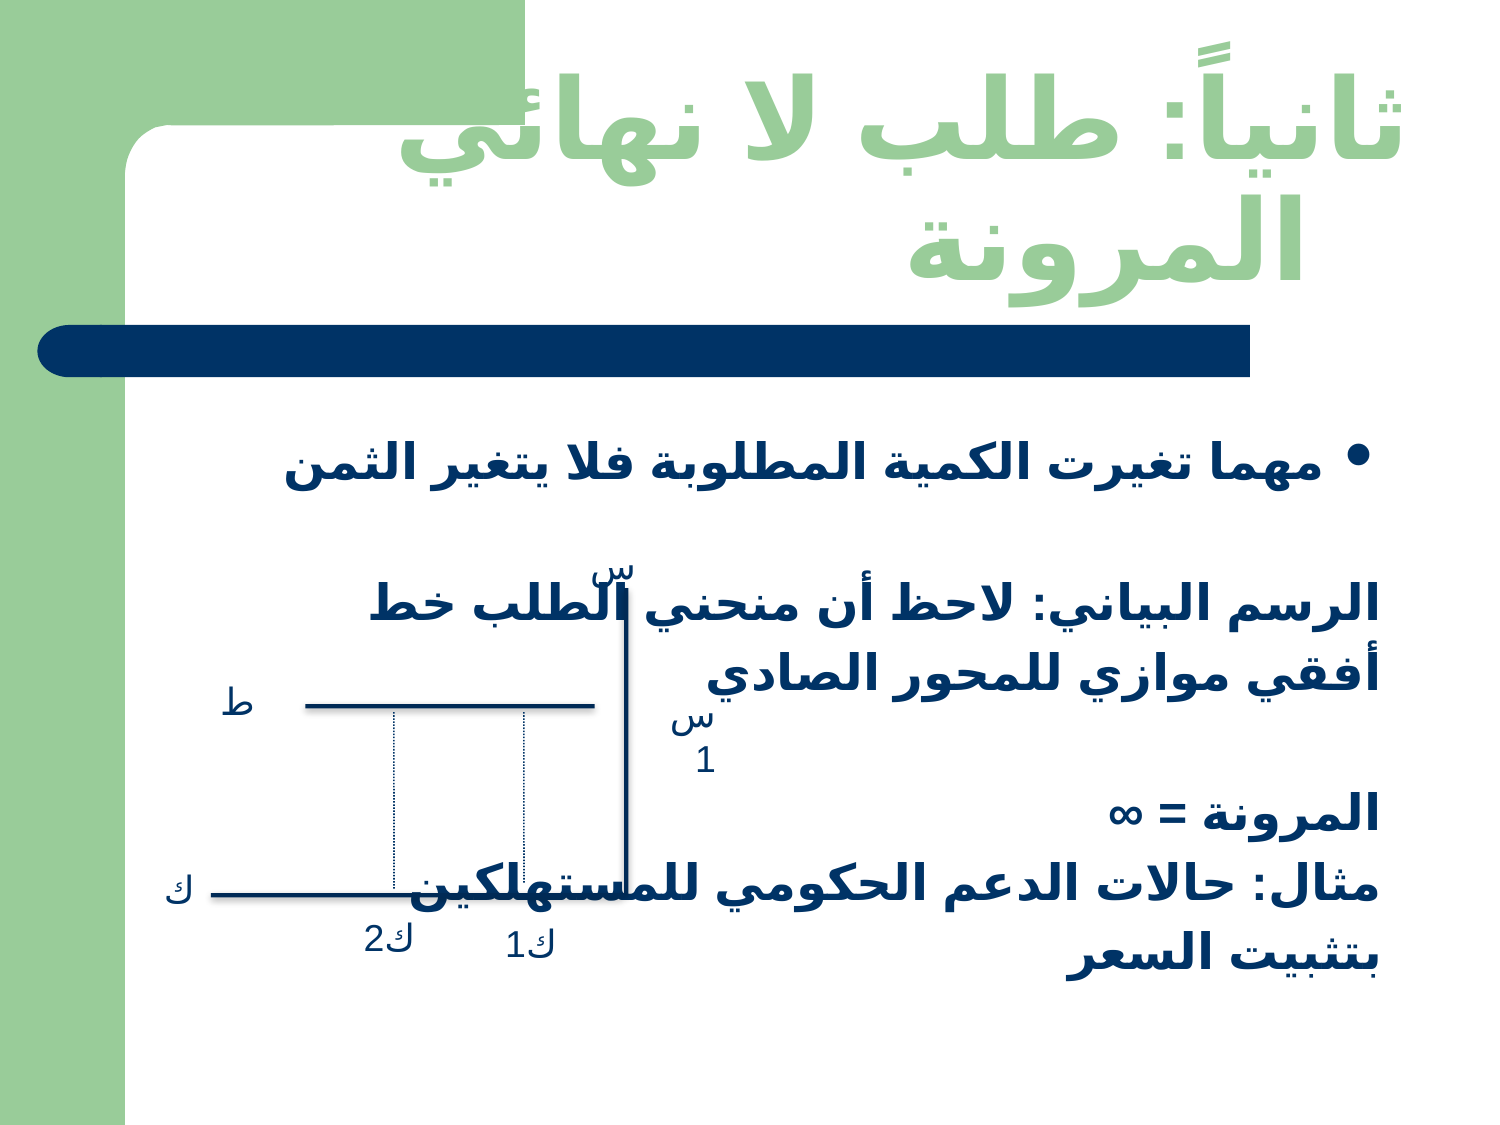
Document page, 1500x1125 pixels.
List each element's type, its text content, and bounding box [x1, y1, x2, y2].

list مهما تغيرت الكمية المطلوبة فلا يتغير الثمن الرسم البياني: لاحظ أن منحني الطلب خط أفقي موازي للمحور الصادي المرونة = ∞ مثال: حالات الدعم الحكومي للمستهلكين بتثبيت السعر [47, 302, 1398, 1046]
title ثانياً: طلب لا نهائي المرونة [125, 125, 1425, 313]
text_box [96, 534, 731, 974]
